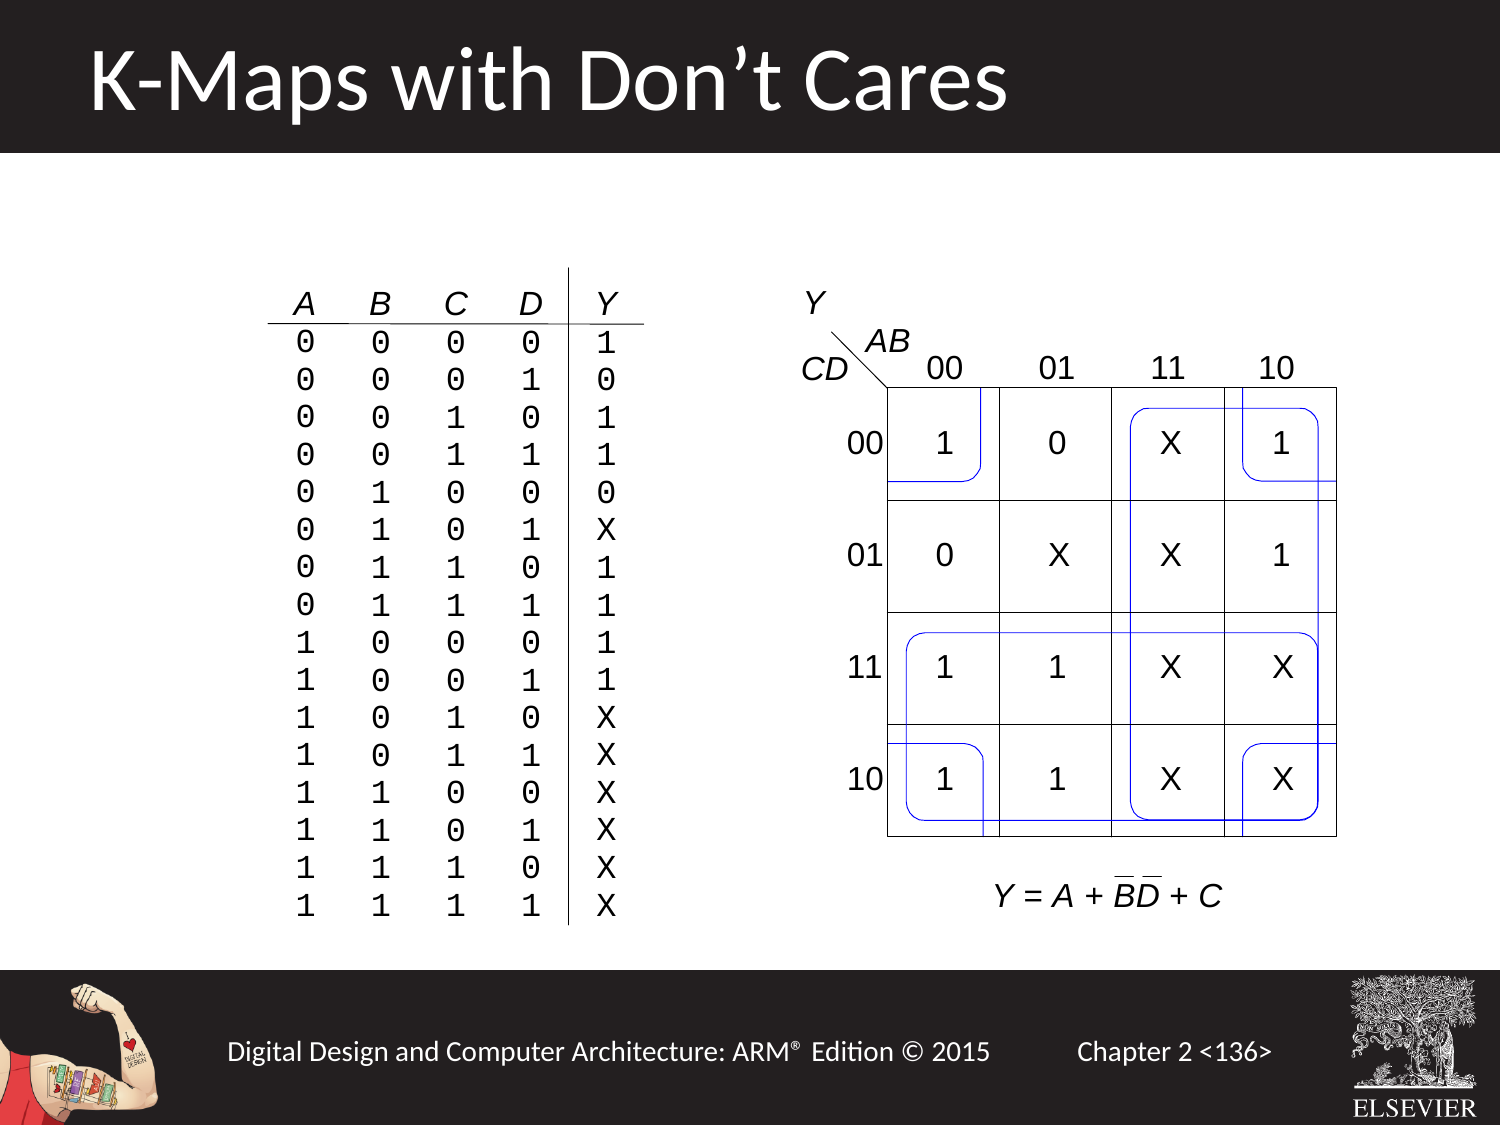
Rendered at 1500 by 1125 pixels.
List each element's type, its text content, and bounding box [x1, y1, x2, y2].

text_box K-Maps with Don’t Cares [75, 11, 1375, 136]
picture [0, 979, 163, 1125]
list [262, 262, 651, 951]
picture [1350, 974, 1477, 1117]
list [774, 274, 1342, 926]
